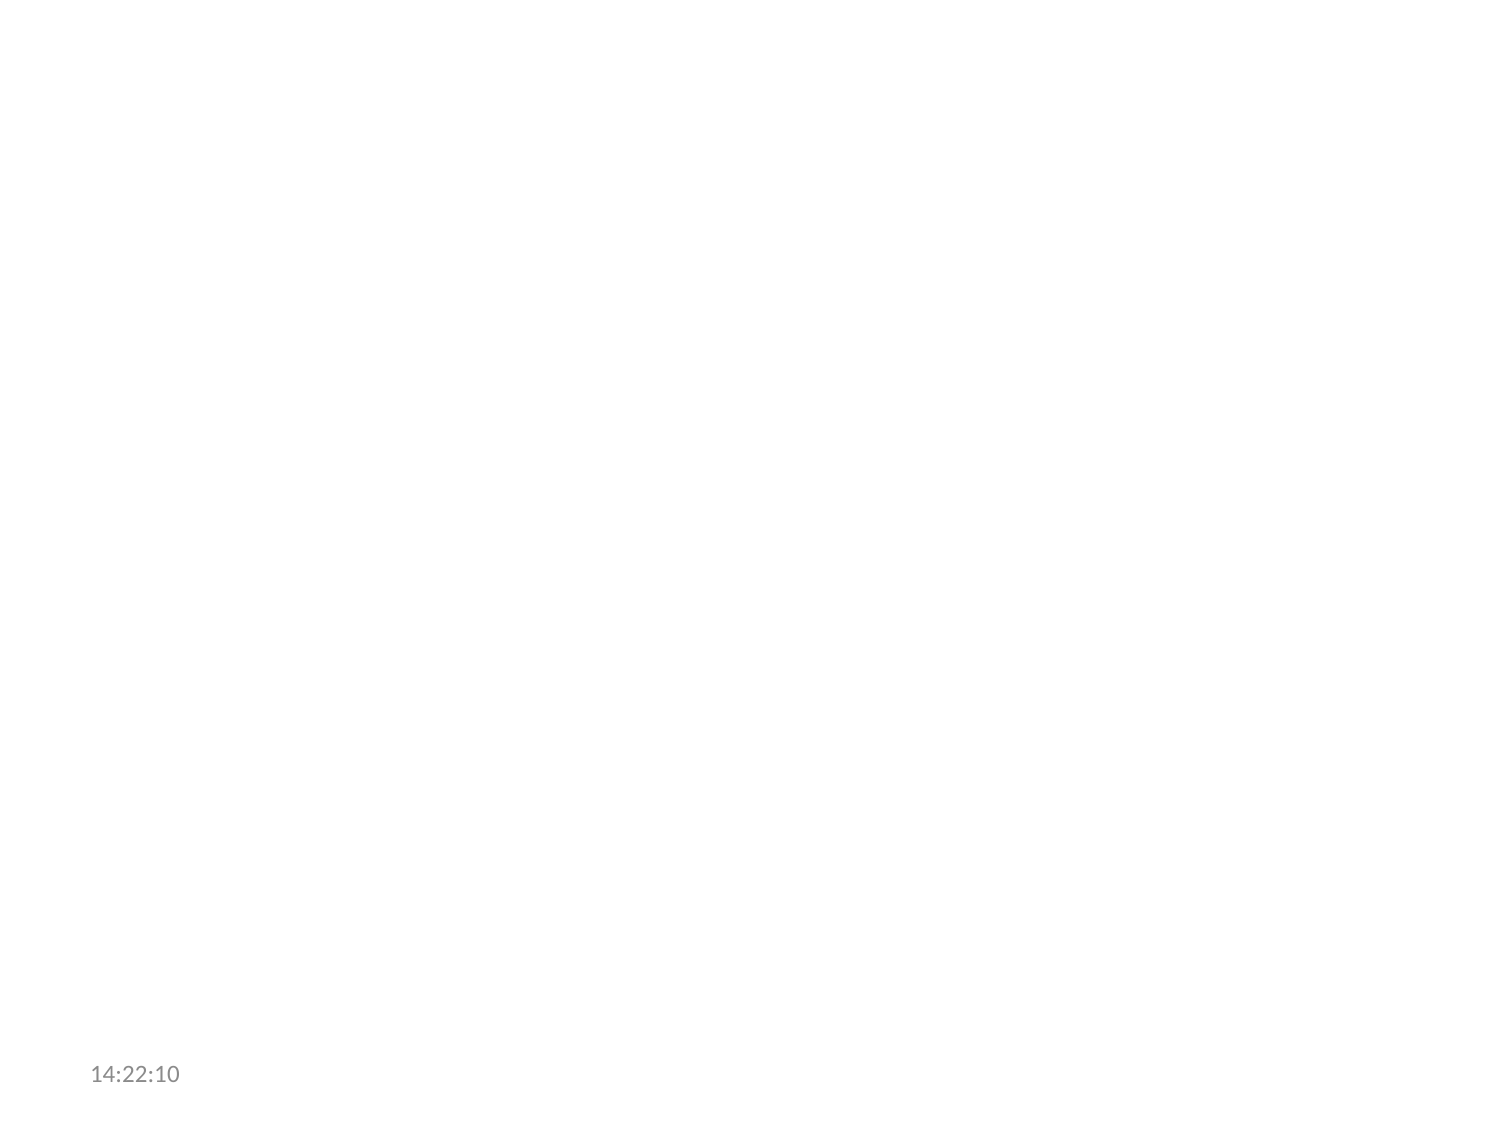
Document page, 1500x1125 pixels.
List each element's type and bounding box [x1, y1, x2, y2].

slide_number [75, 1042, 425, 1103]
